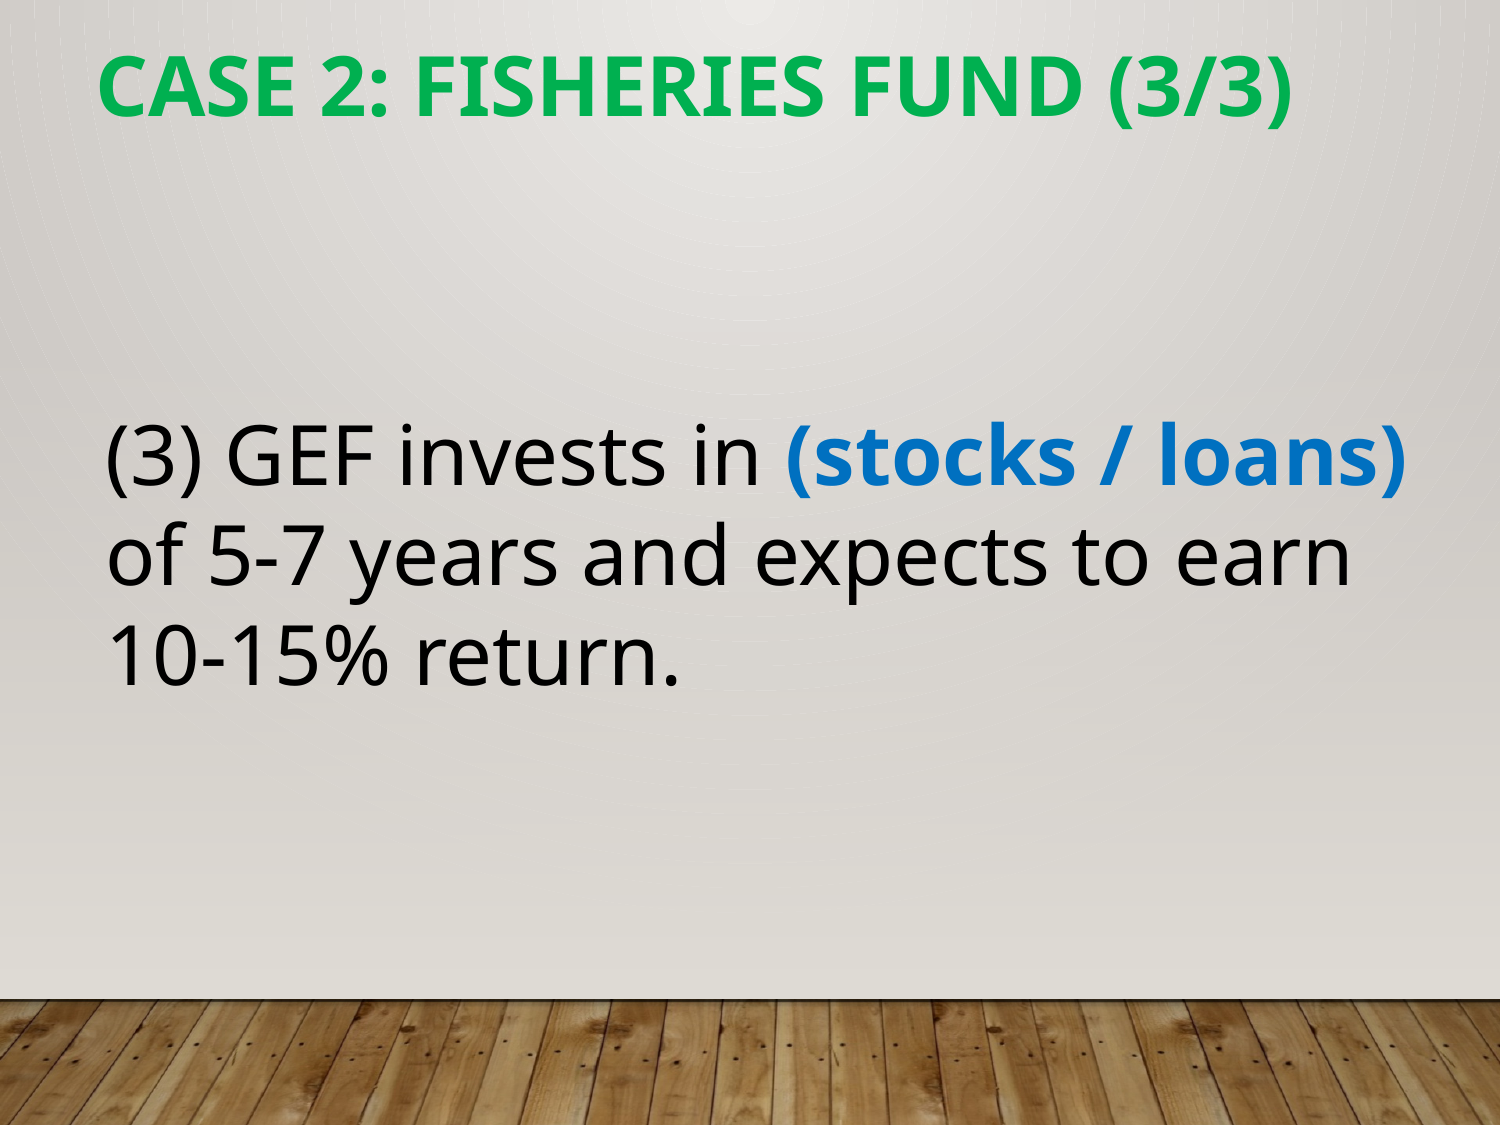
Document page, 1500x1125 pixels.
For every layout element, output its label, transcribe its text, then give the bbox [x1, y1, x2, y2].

picture [0, 999, 1500, 1125]
title Case 2: Fisheries Fund (3/3) [0, 37, 1412, 188]
text_box (3) GEF invests in (stocks / loans) of 5-7 years and expects to earn 10-15% return. [90, 195, 1447, 817]
